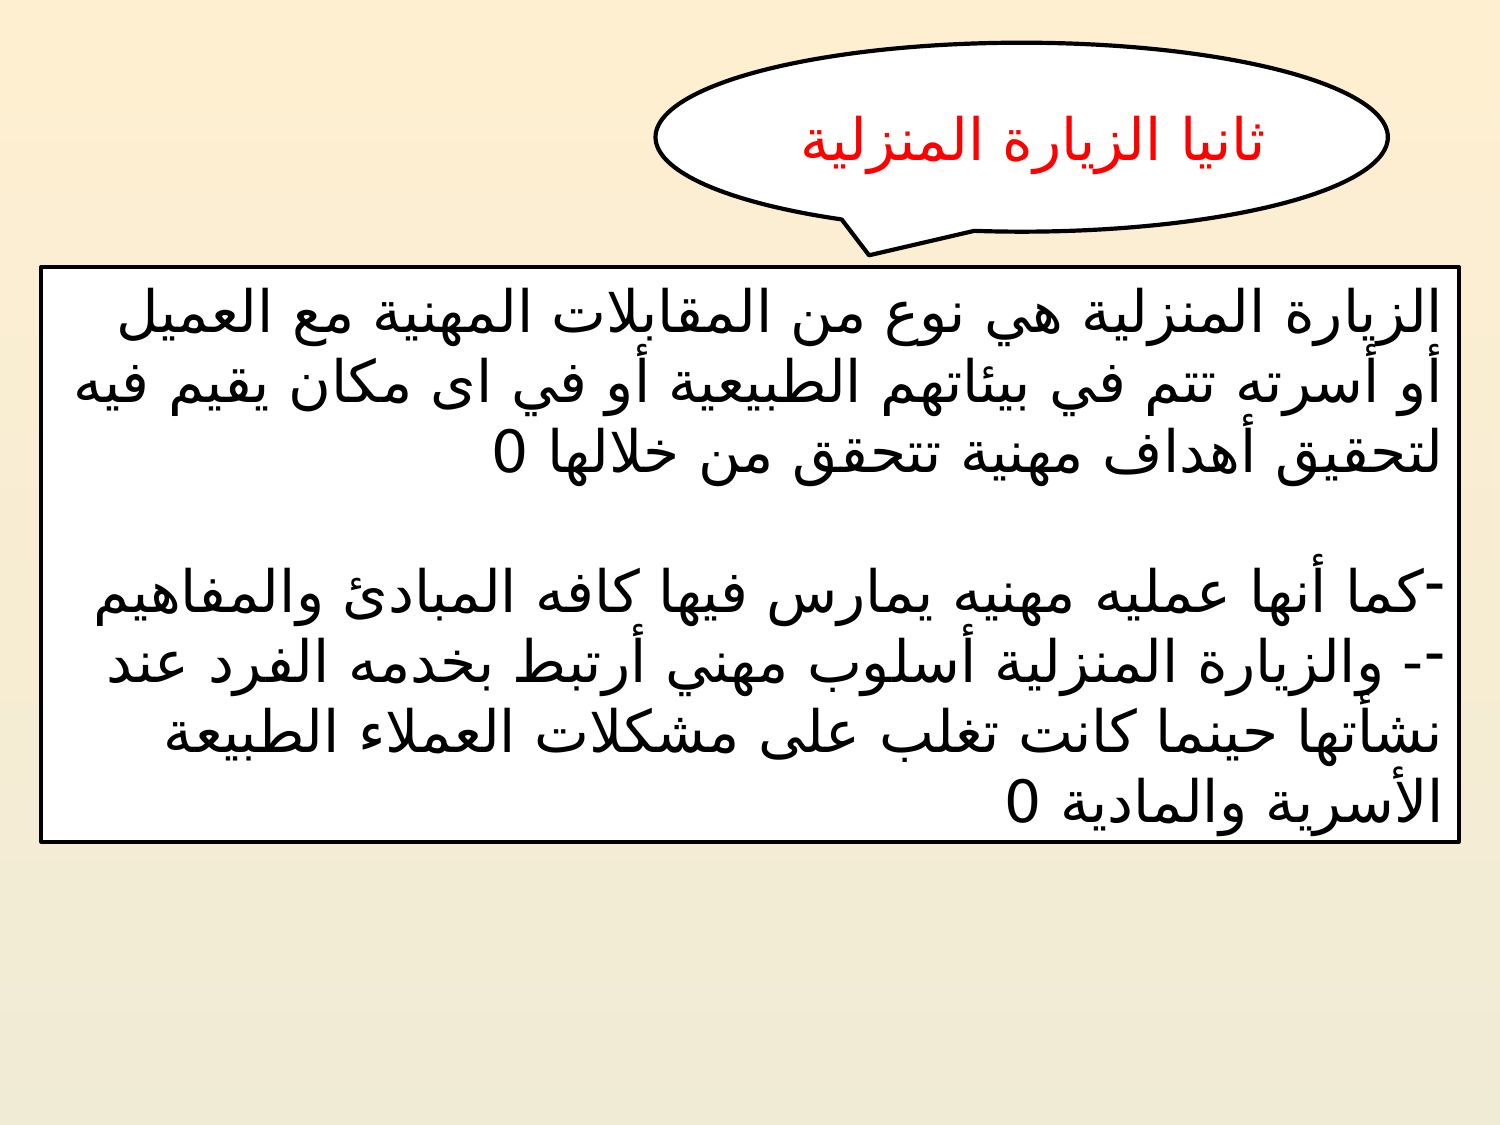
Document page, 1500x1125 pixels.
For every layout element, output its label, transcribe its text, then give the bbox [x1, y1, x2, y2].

text_box ثانيا الزيارة المنزلية [653, 40, 1390, 258]
text_box الزيارة المنزلية هي نوع من المقابلات المهنية مع العميل أو أسرته تتم في بيئاتهم الطبيعية أو في اى مكان يقيم فيه لتحقيق أهداف مهنية تتحقق من خلالها 0 كما أنها عمليه مهنيه يمارس فيها كافه المبادئ والمفاهيم - والزيارة المنزلية أسلوب مهني أرتبط بخدمه الفرد عند نشأتها حينما كانت تغلب على مشكلات العملاء الطبيعة الأسرية والمادية 0 [39, 265, 1461, 844]
